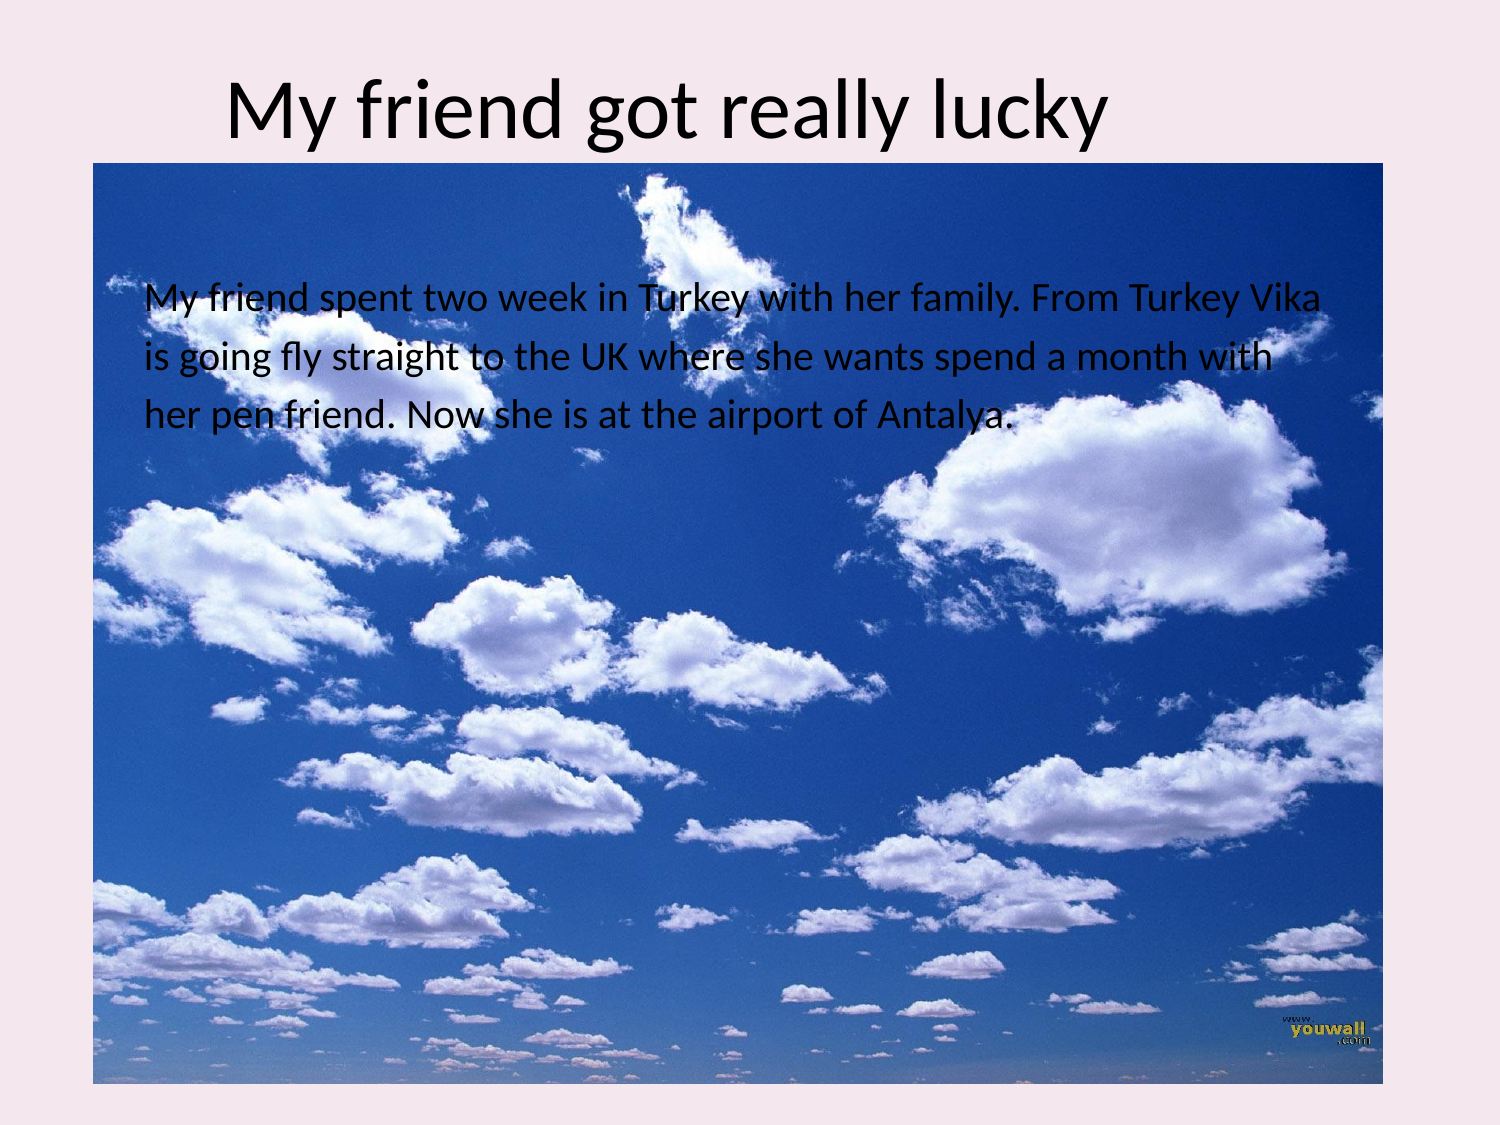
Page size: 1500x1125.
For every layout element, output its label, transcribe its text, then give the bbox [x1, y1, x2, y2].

title My friend got really lucky [0, 45, 1454, 164]
picture [93, 163, 1383, 1085]
